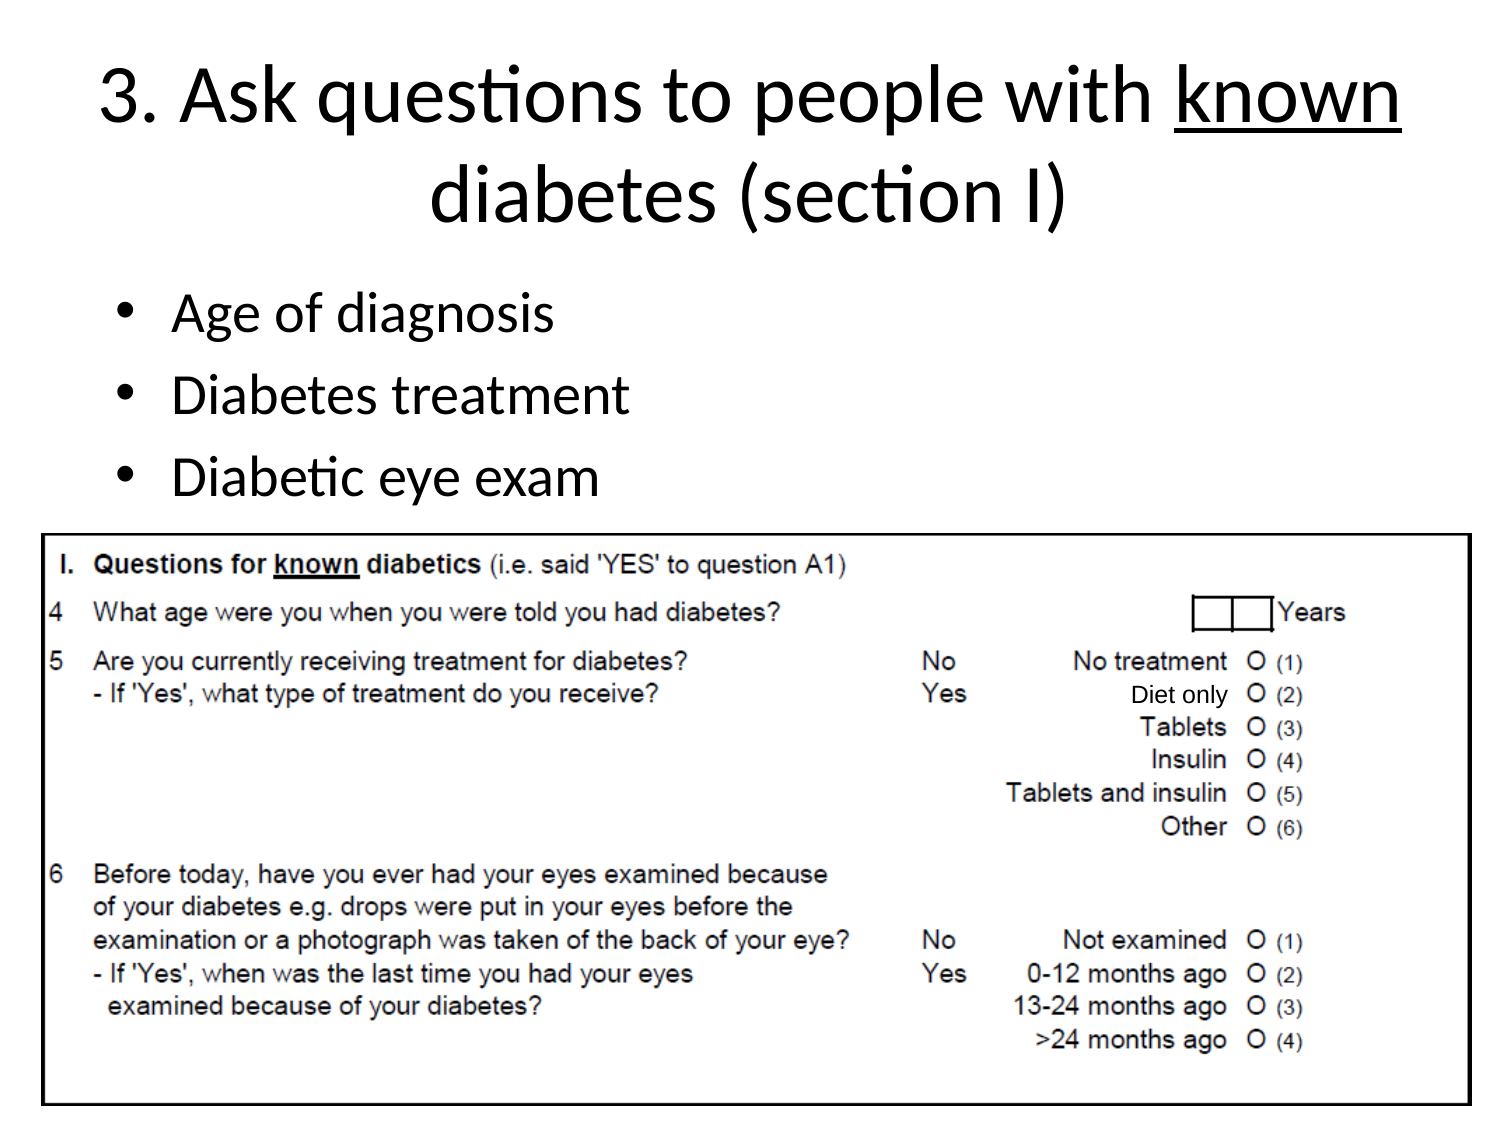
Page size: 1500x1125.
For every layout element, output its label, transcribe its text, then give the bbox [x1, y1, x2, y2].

list Age of diagnosis Diabetes treatment Diabetic eye exam [100, 266, 751, 504]
title 3. Ask questions to people with known diabetes (section I) [74, 44, 1426, 233]
picture [40, 533, 1472, 1107]
